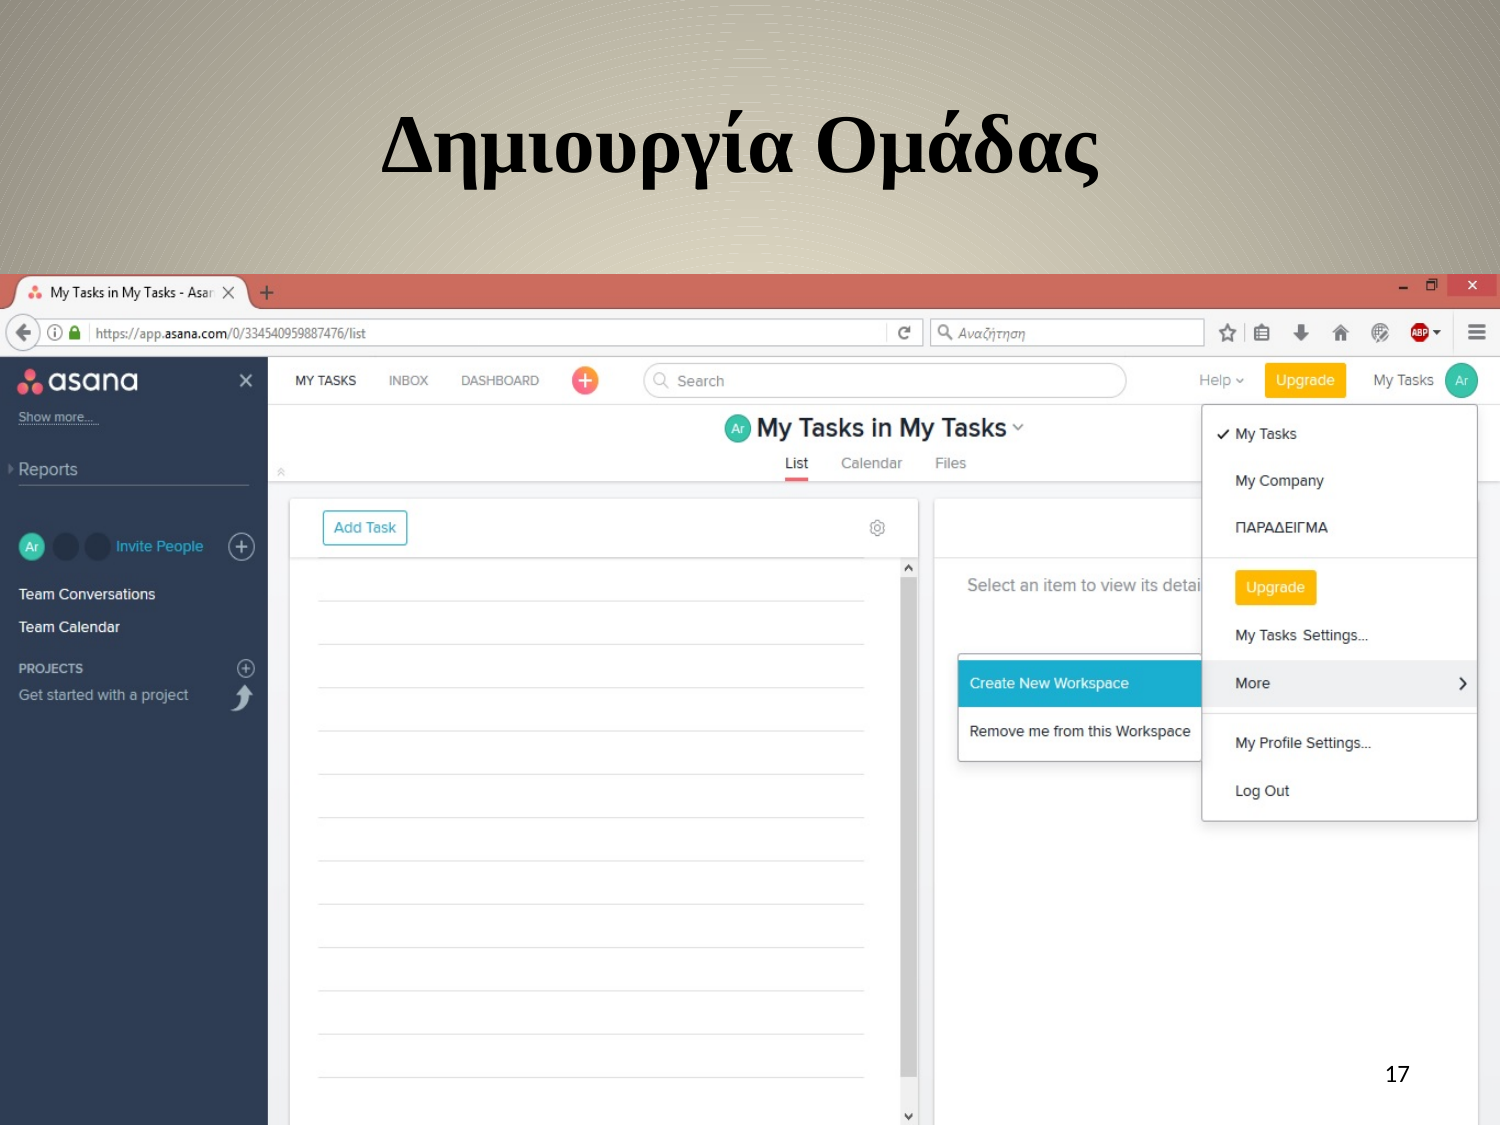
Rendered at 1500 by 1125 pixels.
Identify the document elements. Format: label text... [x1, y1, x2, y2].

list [0, 274, 1500, 1125]
title Δημιουργία Ομάδας [75, 45, 1425, 233]
